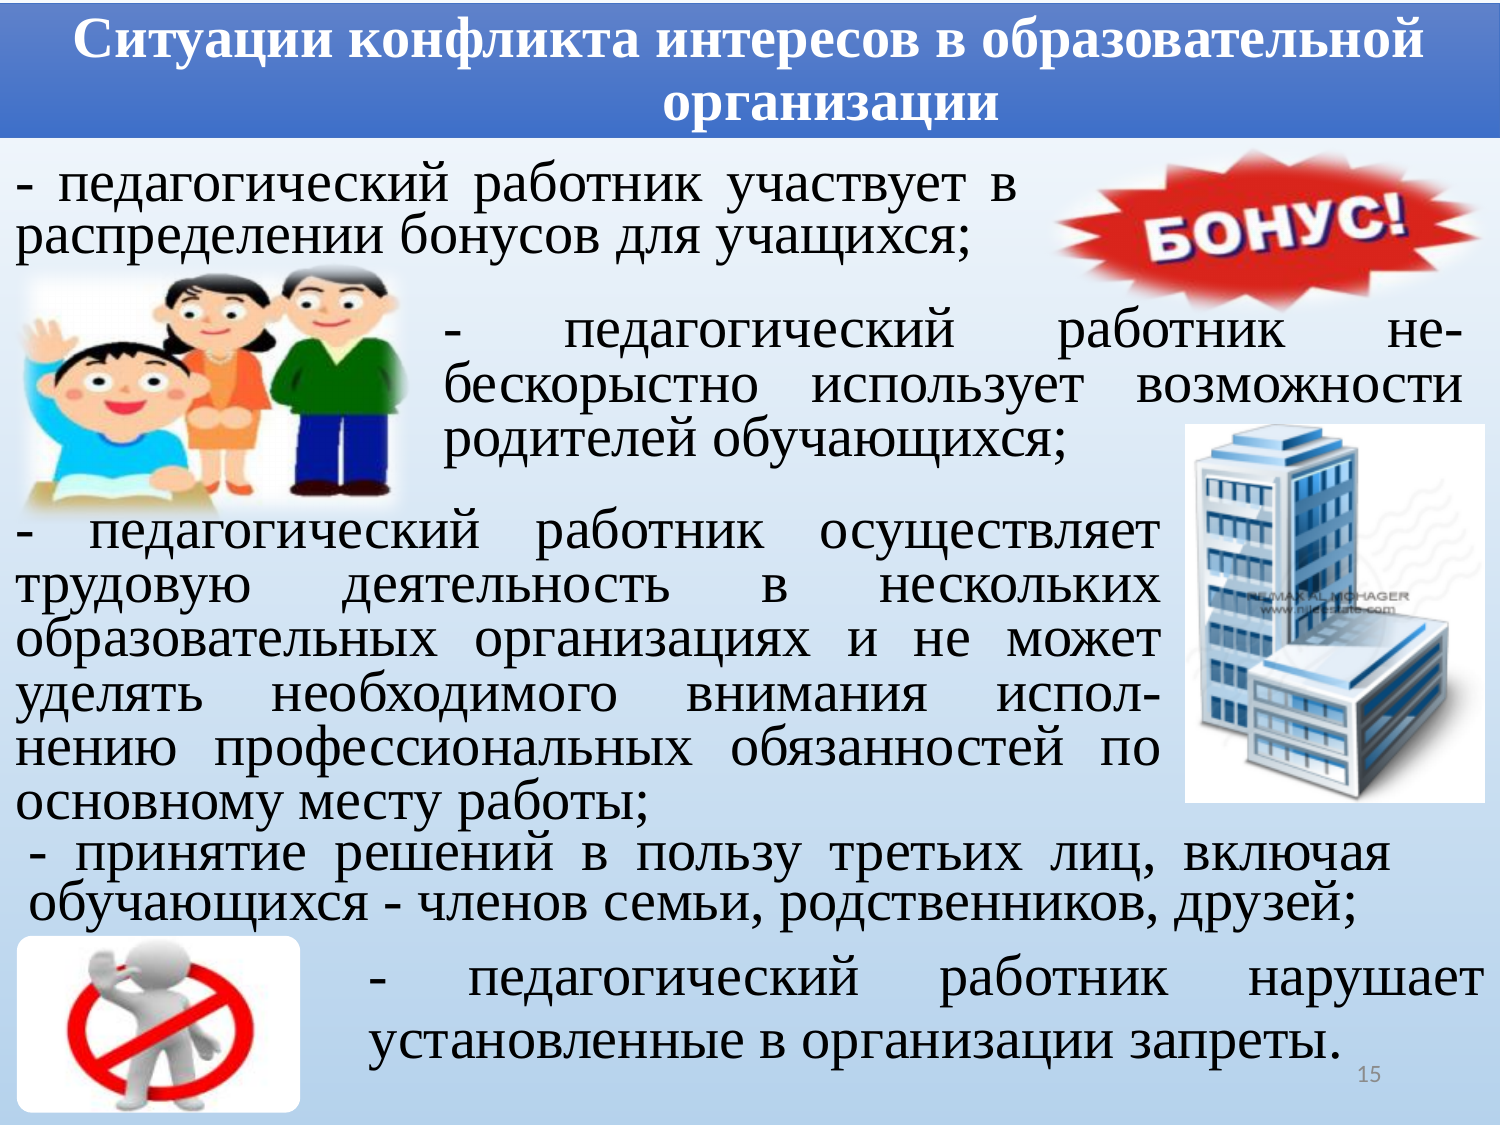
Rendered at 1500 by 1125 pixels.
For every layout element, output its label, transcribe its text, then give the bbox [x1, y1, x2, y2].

slide_number 15 [1059, 1042, 1397, 1103]
text_box - педагогический работник нарушает установленные в организации запреты. [354, 937, 1500, 1078]
text_box - принятие решений в пользу третьих лиц, включая обучающихся - членов семьи, родственников, друзей; [13, 824, 1408, 941]
picture [11, 259, 414, 525]
title Ситуации конфликта интересов в образовательной организации [0, 3, 1500, 138]
picture [1033, 142, 1500, 320]
text_box - педагогический работник не-бескорыстно использует возможности родителей обучающихся; [428, 297, 1480, 486]
text_box - педагогический работник осуществляет трудовую деятельность в нескольких образовательных организациях и не может уделять необходимого внимания испол-нению профессиональных обязанностей по основному месту работы; [0, 498, 1177, 835]
list - педагогический работник участвует в распределении бонусов для учащихся; [0, 153, 1033, 279]
picture [16, 935, 301, 1113]
picture [1184, 424, 1485, 803]
